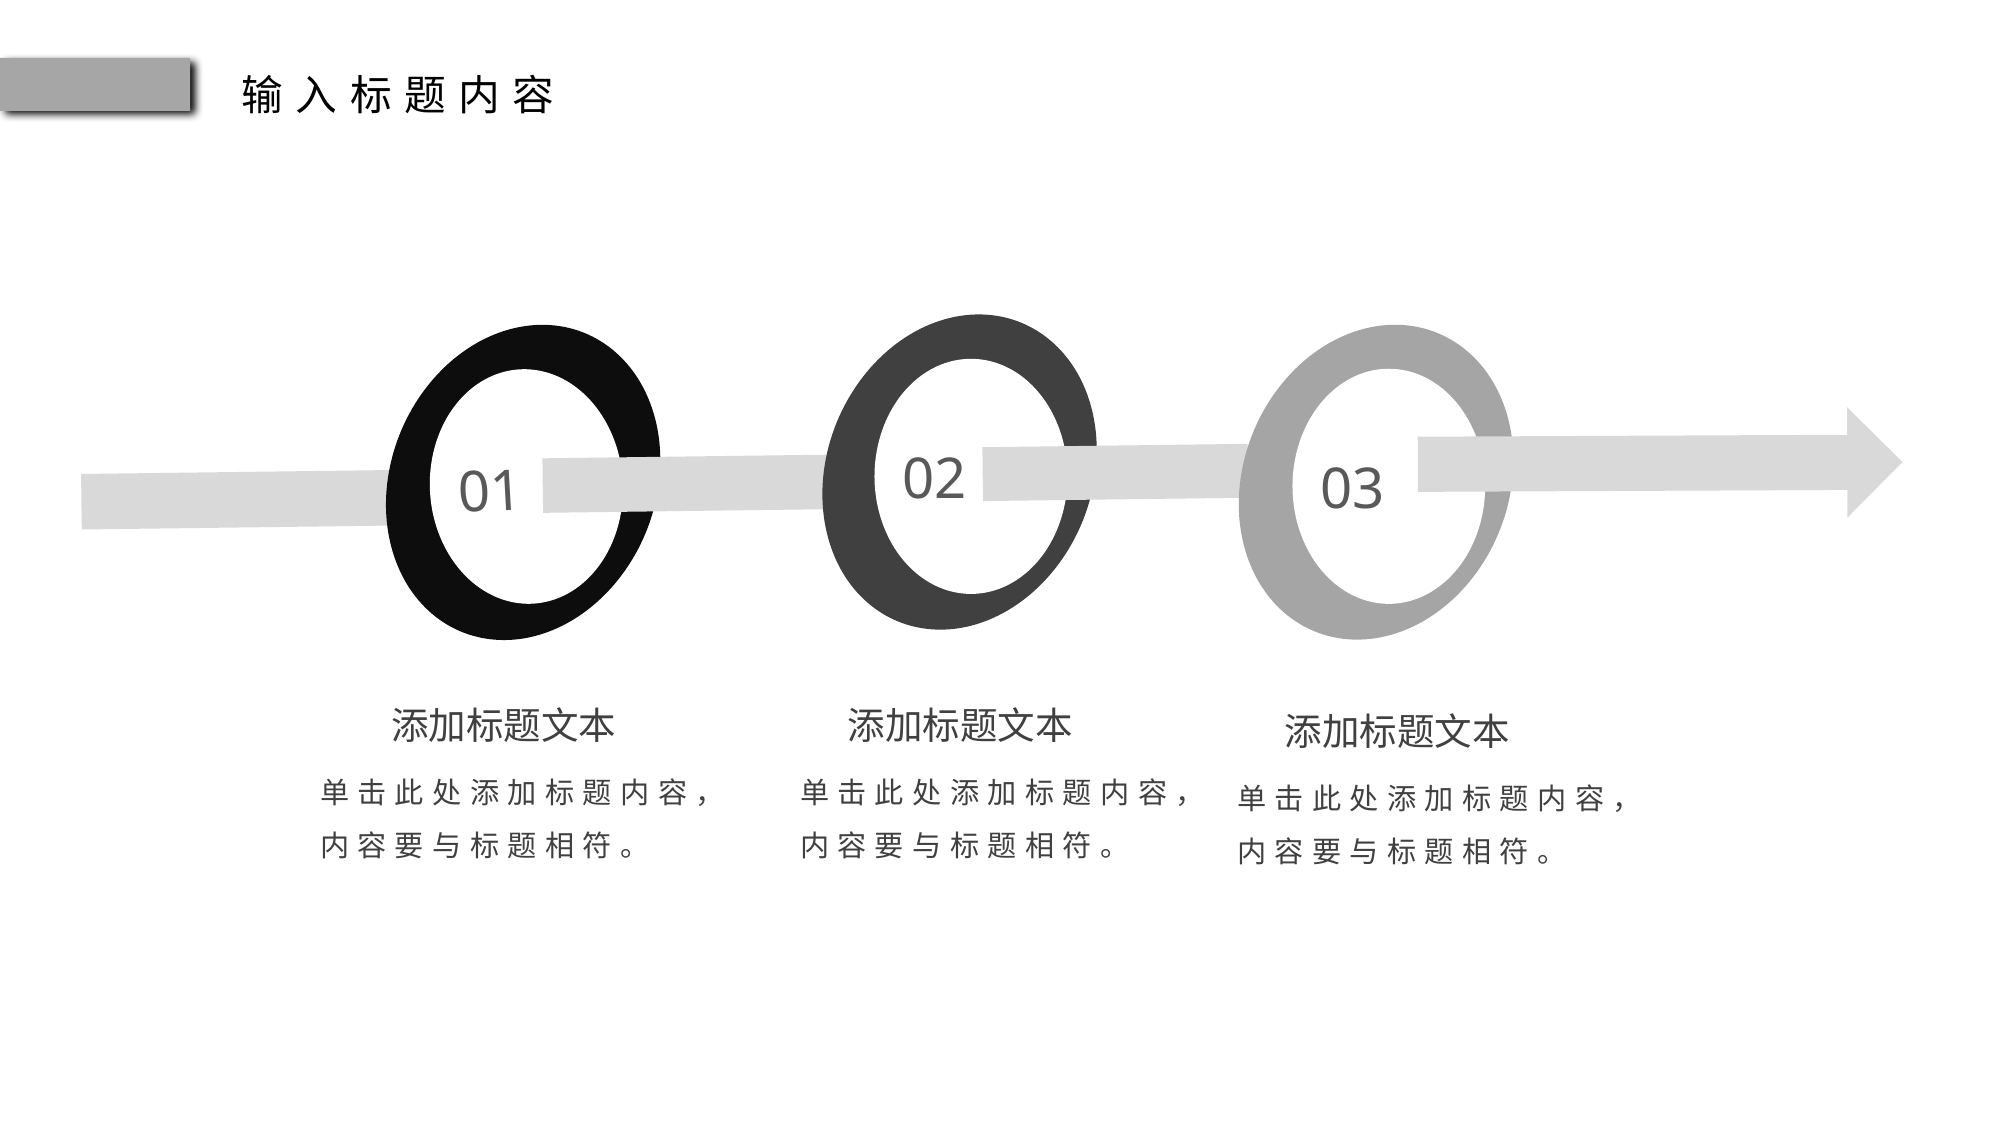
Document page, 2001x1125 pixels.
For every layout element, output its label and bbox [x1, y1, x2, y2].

text_box [785, 672, 1198, 867]
text_box [305, 672, 718, 867]
text_box [1222, 677, 1656, 873]
text_box [81, 310, 1903, 644]
